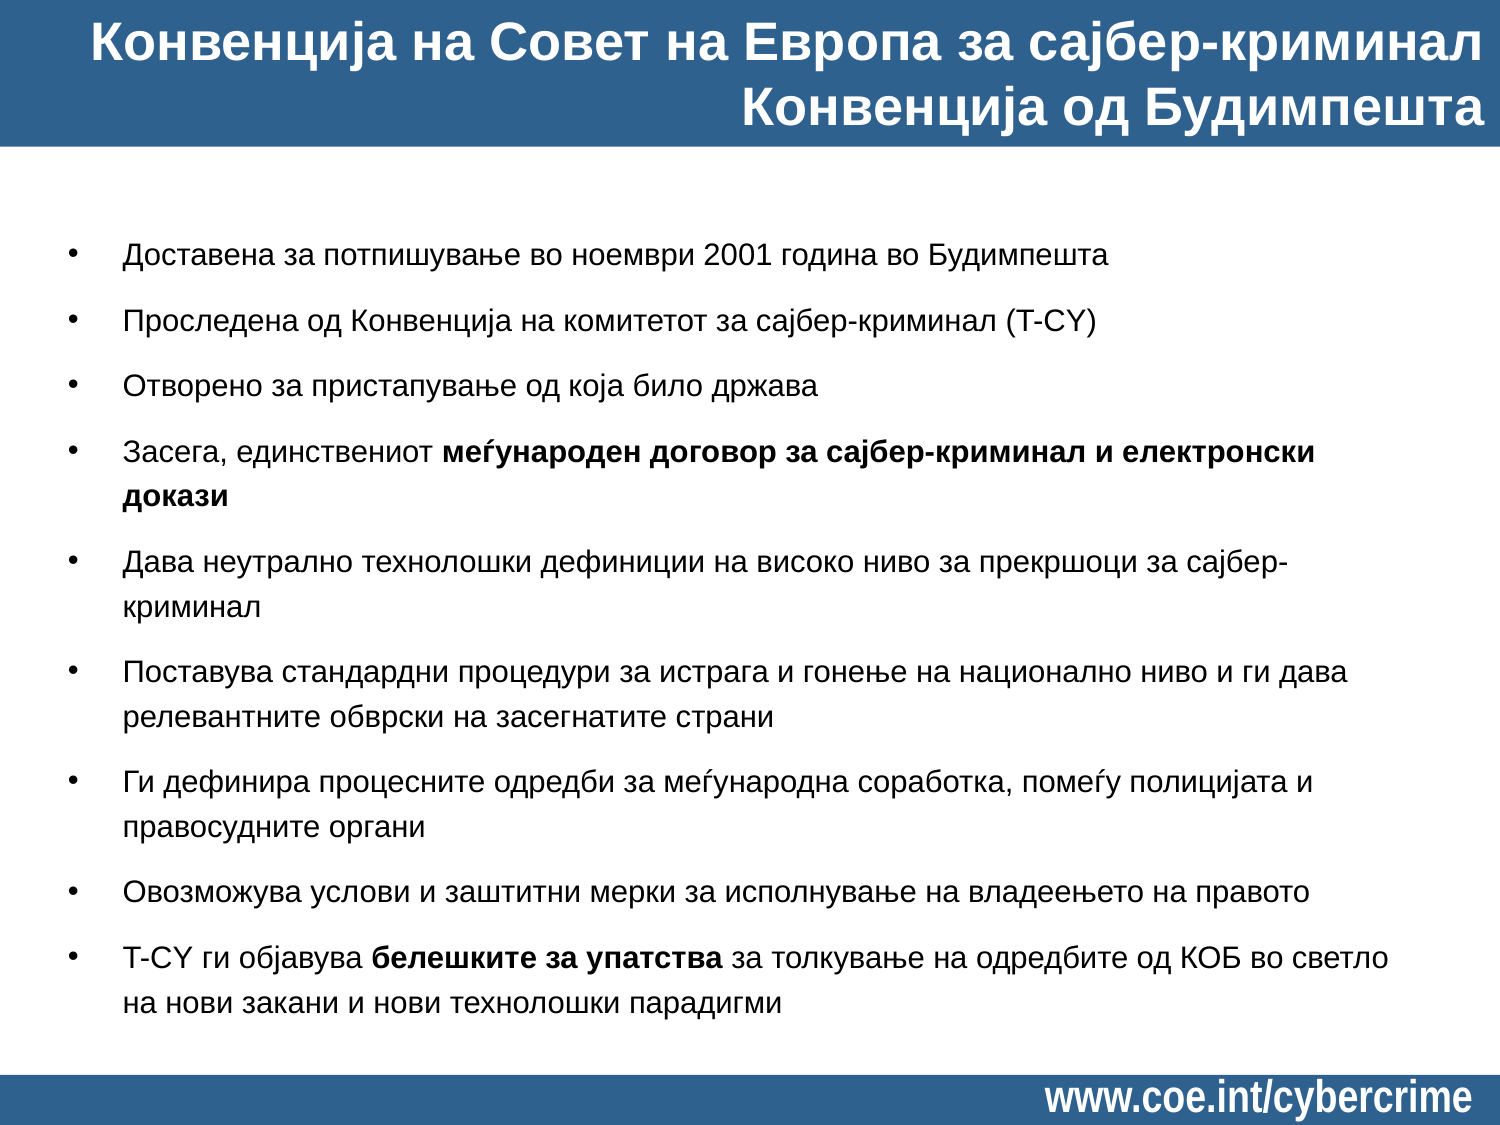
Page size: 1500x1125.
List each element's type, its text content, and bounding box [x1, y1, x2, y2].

text_box Доставена за потпишување во ноември 2001 година во Будимпешта Проследена од Конвенција на комитетот за сајбер-криминал (T-CY) Отворено за пристапување од која било држава Засега, единствениот меѓународен договор за сајбер-криминал и електронски докази Дава неутрално технолошки дефиниции на високо ниво за прекршоци за сајбер-криминал Поставува стандардни процедури за истрага и гонење на национално ниво и ги дава релевантните обврски на засегнатите страни Ги дефинира процесните одредби за меѓународна соработка, помеѓу полицијата и правосудните органи Овозможува услови и заштитни мерки за исполнување на владеењето на правото T-CY ги објавува белешките за упатства за толкување на одредбите од КОБ во светло на нови закани и нови технолошки парадигми [53, 219, 1437, 1035]
picture [0, 0, 175, 144]
text_box Конвенција на Совет на Европа за сајбер-криминал Конвенција од Будимпешта [177, 0, 1500, 149]
text_box www.coe.int/cybercrime [1030, 1059, 1500, 1125]
text_box [0, 1073, 1030, 1125]
